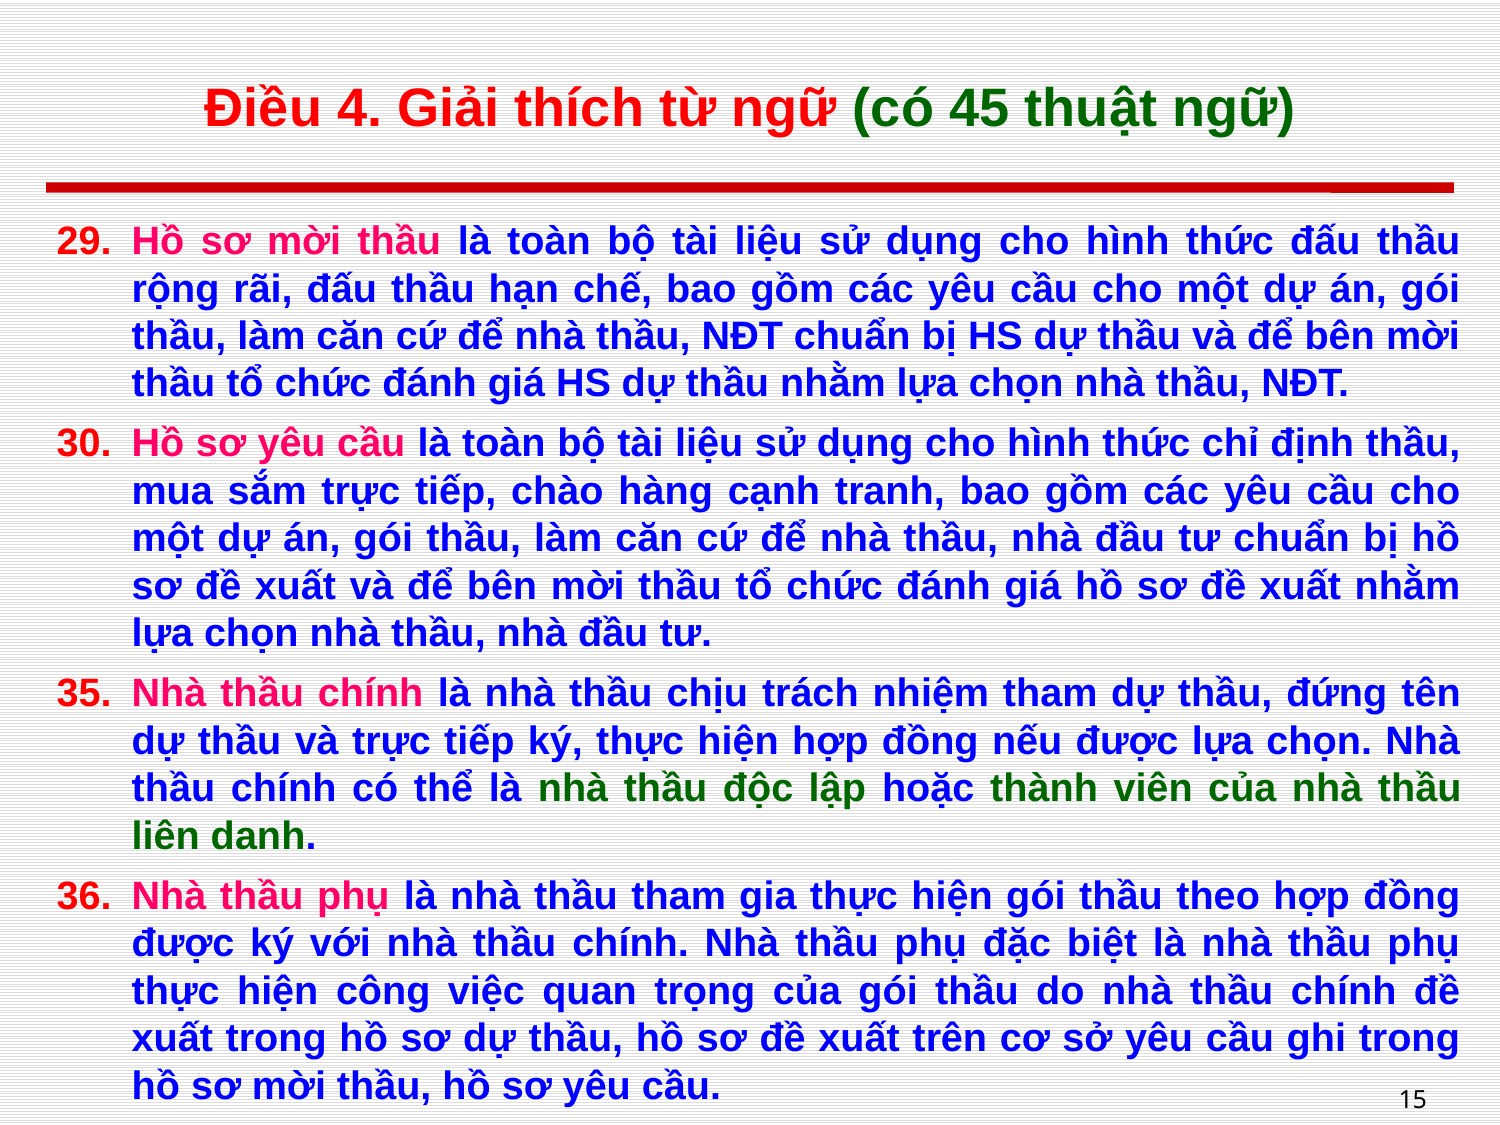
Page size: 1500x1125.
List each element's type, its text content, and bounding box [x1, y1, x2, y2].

text_box Hồ sơ mời thầu là toàn bộ tài liệu sử dụng cho hình thức đấu thầu rộng rãi, đấu thầu hạn chế, bao gồm các yêu cầu cho một dự án, gói thầu, làm căn cứ để nhà thầu, NĐT chuẩn bị HS dự thầu và để bên mời thầu tổ chức đánh giá HS dự thầu nhằm lựa chọn nhà thầu, NĐT. Hồ sơ yêu cầu là toàn bộ tài liệu sử dụng cho hình thức chỉ định thầu, mua sắm trực tiếp, chào hàng cạnh tranh, bao gồm các yêu cầu cho một dự án, gói thầu, làm căn cứ để nhà thầu, nhà đầu tư chuẩn bị hồ sơ đề xuất và để bên mời thầu tổ chức đánh giá hồ sơ đề xuất nhằm lựa chọn nhà thầu, nhà đầu tư. Nhà thầu chính là nhà thầu chịu trách nhiệm tham dự thầu, đứng tên dự thầu và trực tiếp ký, thực hiện hợp đồng nếu được lựa chọn. Nhà thầu chính có thể là nhà thầu độc lập hoặc thành viên của nhà thầu liên danh. Nhà thầu phụ là nhà thầu tham gia thực hiện gói thầu theo hợp đồng được ký với nhà thầu chính. Nhà thầu phụ đặc biệt là nhà thầu phụ thực hiện công việc quan trọng của gói thầu do nhà thầu chính đề xuất trong hồ sơ dự thầu, hồ sơ đề xuất trên cơ sở yêu cầu ghi trong hồ sơ mời thầu, hồ sơ yêu cầu. [23, 199, 1477, 1088]
title Điều 4. Giải thích từ ngữ (có 45 thuật ngữ) [38, 24, 1463, 175]
